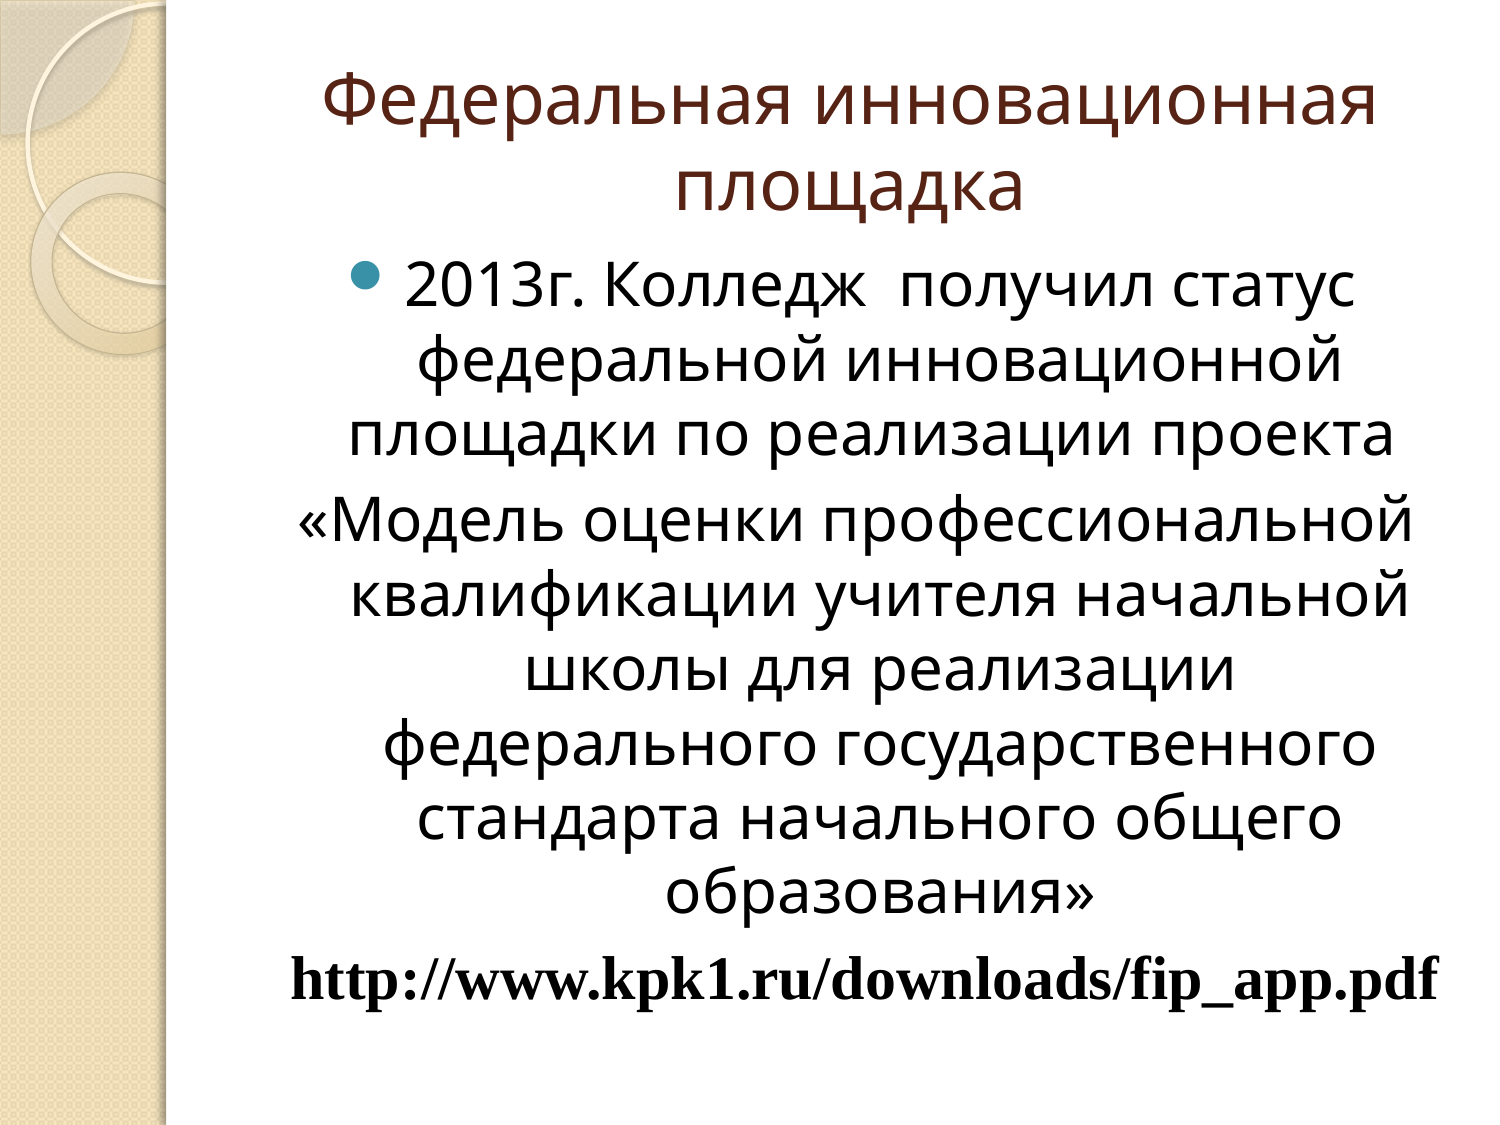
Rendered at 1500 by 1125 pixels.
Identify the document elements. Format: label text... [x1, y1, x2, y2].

title Федеральная инновационная площадка [235, 45, 1466, 233]
list 2013г. Колледж получил статус федеральной инновационной площадки по реализации проекта «Модель оценки профессиональной квалификации учителя начальной школы для реализации федерального государственного стандарта начального общего образования» http://www.kpk1.ru/downloads/fip_app.pdf [235, 237, 1466, 1025]
